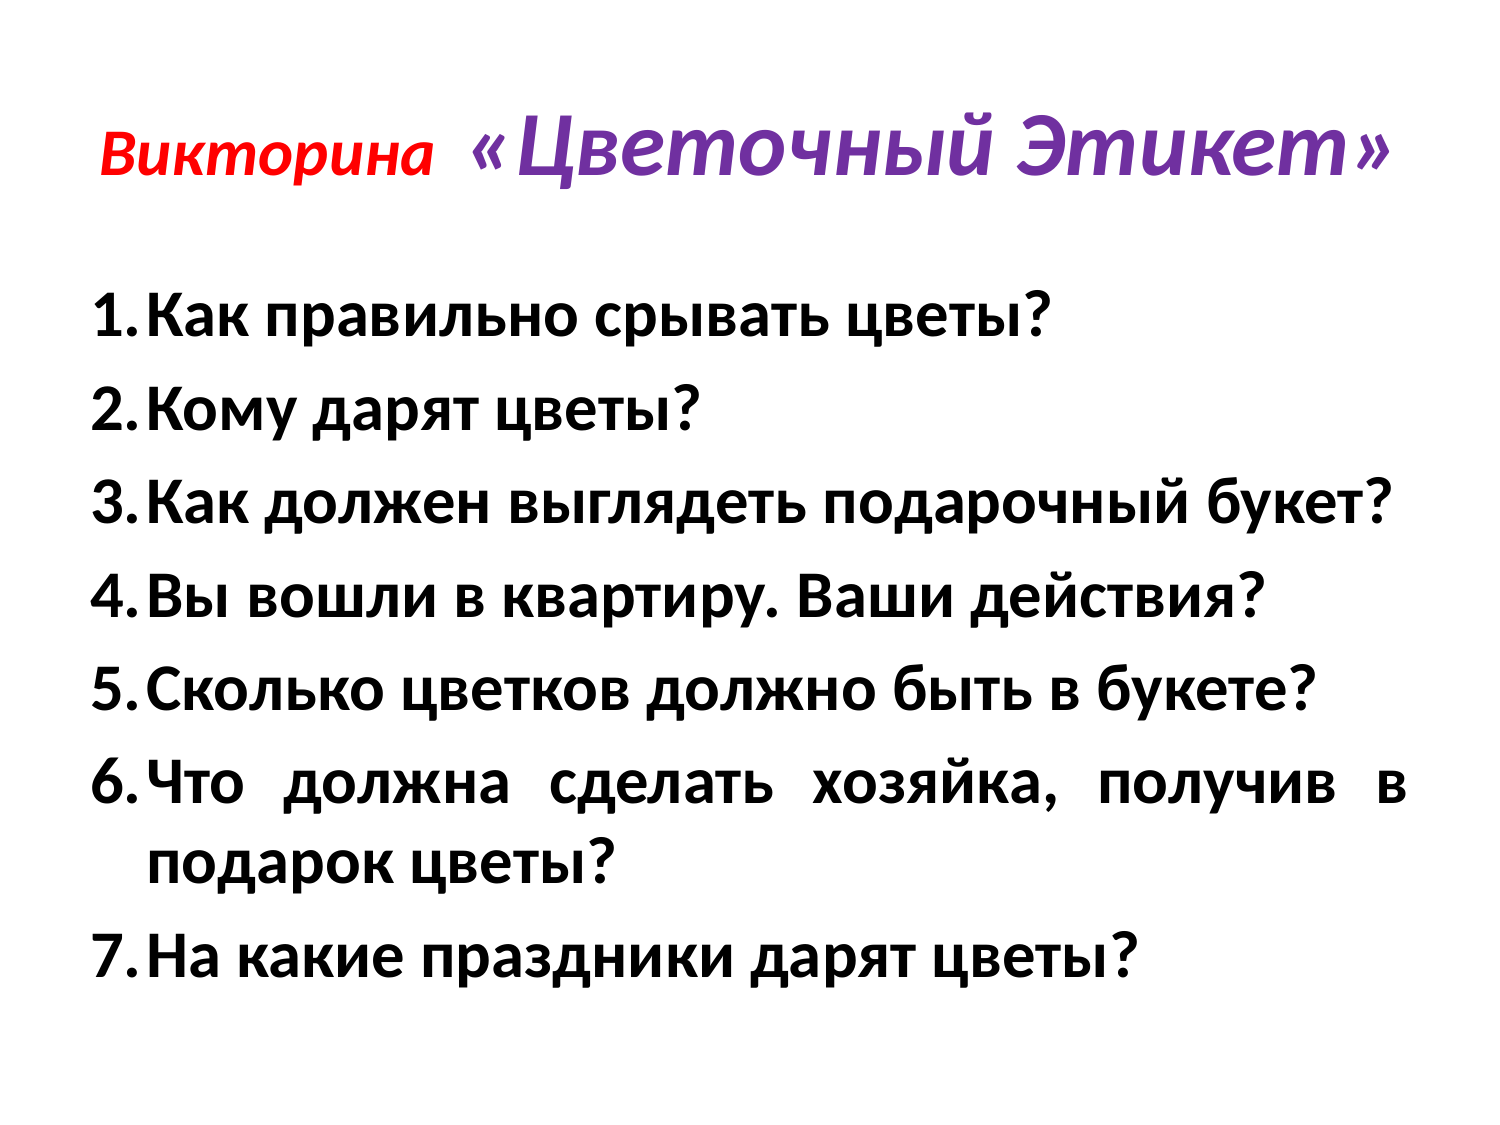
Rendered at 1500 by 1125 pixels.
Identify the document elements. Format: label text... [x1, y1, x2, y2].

title Викторина «Цветочный Этикет» [75, 45, 1425, 233]
list Как правильно срывать цветы? Кому дарят цветы? Как должен выглядеть подарочный букет? Вы вошли в квартиру. Ваши действия? Сколько цветков должно быть в букете? Что должна сделать хозяйка, получив в подарок цветы? На какие праздники дарят цветы? [75, 262, 1425, 1005]
